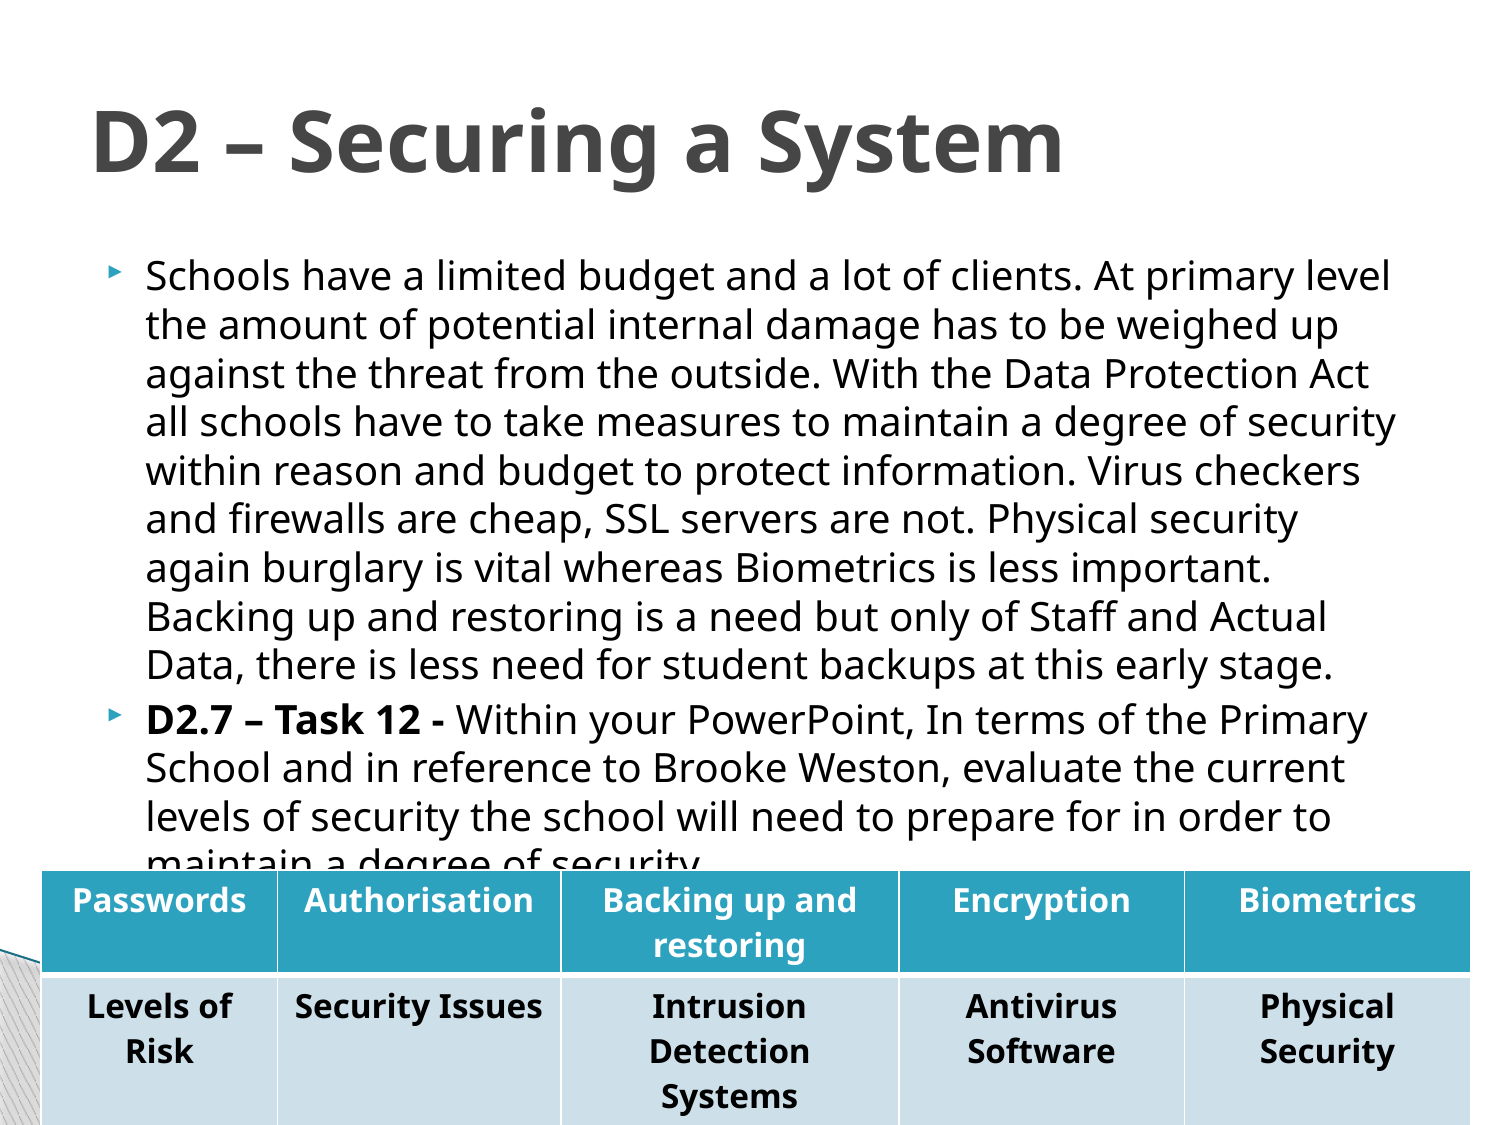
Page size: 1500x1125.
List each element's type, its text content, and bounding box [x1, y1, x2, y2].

table_cell Intrusion Detection Systems [562, 978, 898, 1125]
title D2 – Securing a System [75, 45, 1425, 233]
table_header Encryption [900, 871, 1184, 972]
table_header Biometrics [1185, 871, 1470, 972]
table_cell Antivirus Software [900, 978, 1184, 1125]
table_header Authorisation [278, 871, 560, 972]
table_header Backing up and restoring [562, 871, 898, 972]
table_cell Security Issues [278, 978, 560, 1125]
list Schools have a limited budget and a lot of clients. At primary level the amount of potential internal damage has to be weighed up against the threat from the outside. With the Data Protection Act all schools have to take measures to maintain a degree of security within reason and budget to protect information. Virus checkers and firewalls are cheap, SSL servers are not. Physical security again burglary is vital whereas Biometrics is less important. Backing up and restoring is a need but only of Staff and Actual Data, there is less need for student backups at this early stage. D2.7 – Task 12 - Within your PowerPoint, In terms of the Primary School and in reference to Brooke Weston, evaluate the current levels of security the school will need to prepare for in order to maintain a degree of security. [75, 243, 1425, 869]
table_cell Levels of Risk [42, 978, 277, 1125]
table_header Passwords [42, 871, 277, 972]
table_cell Physical Security [1185, 978, 1470, 1125]
